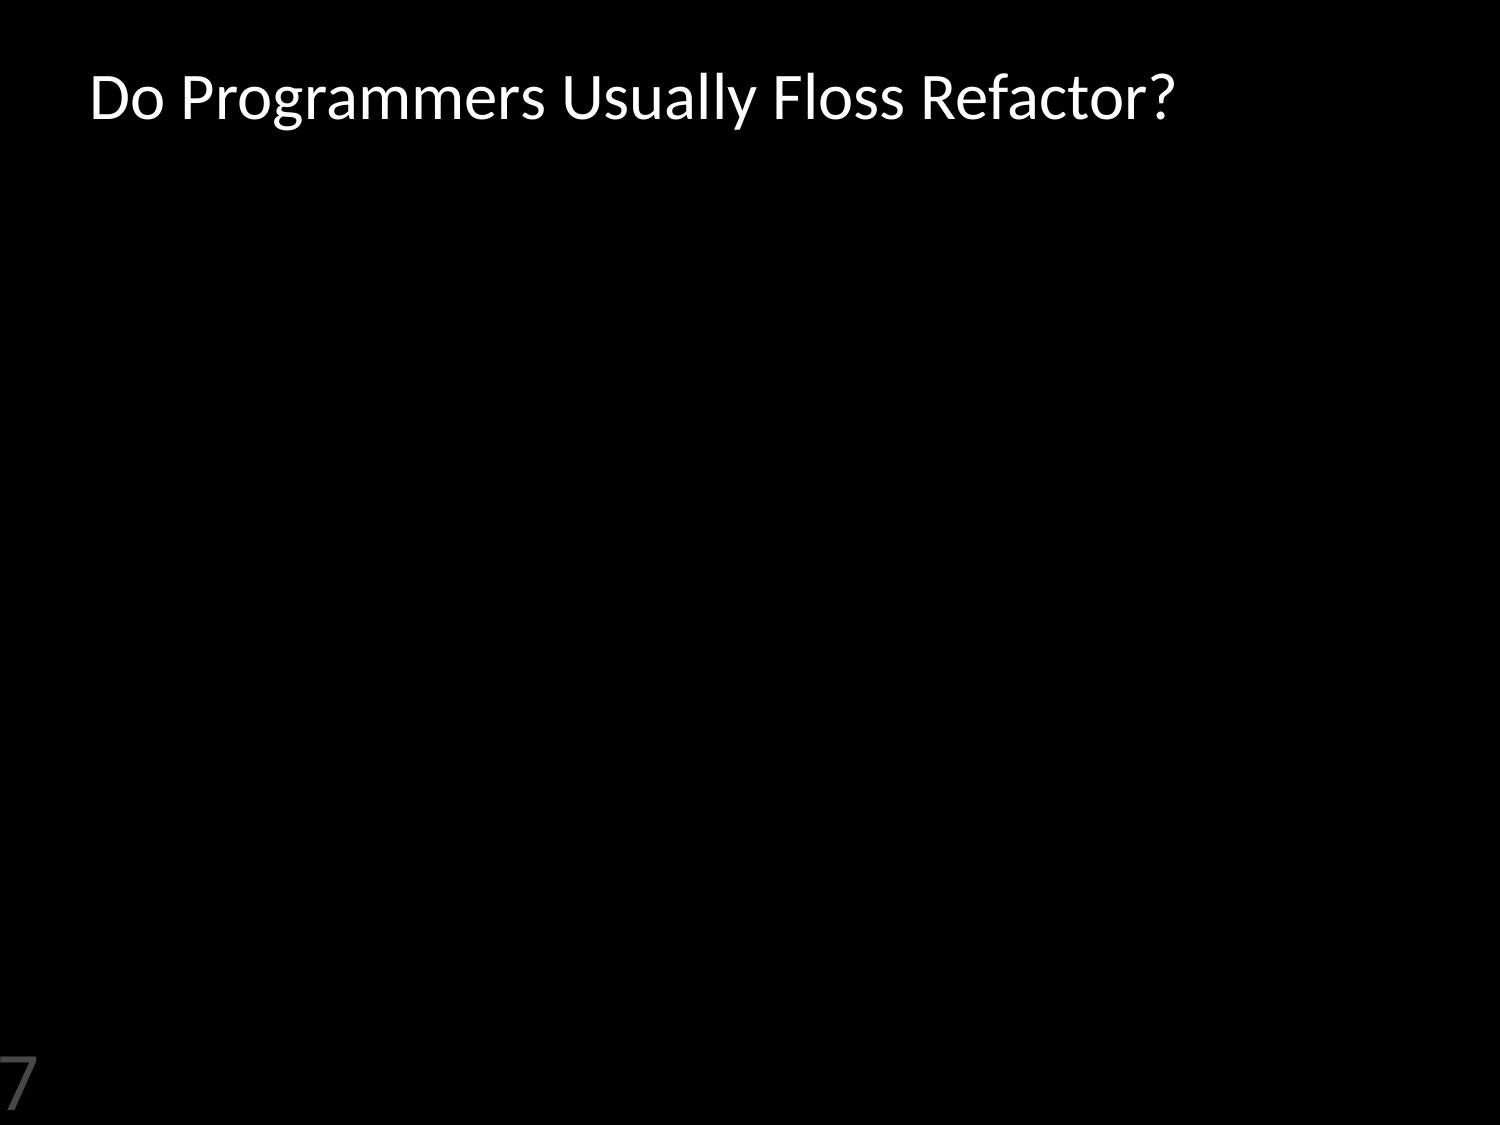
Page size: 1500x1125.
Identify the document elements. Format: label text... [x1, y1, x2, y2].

slide_number 7 [0, 1059, 348, 1125]
text_box Do Programmers Usually Floss Refactor? [75, 45, 1209, 138]
